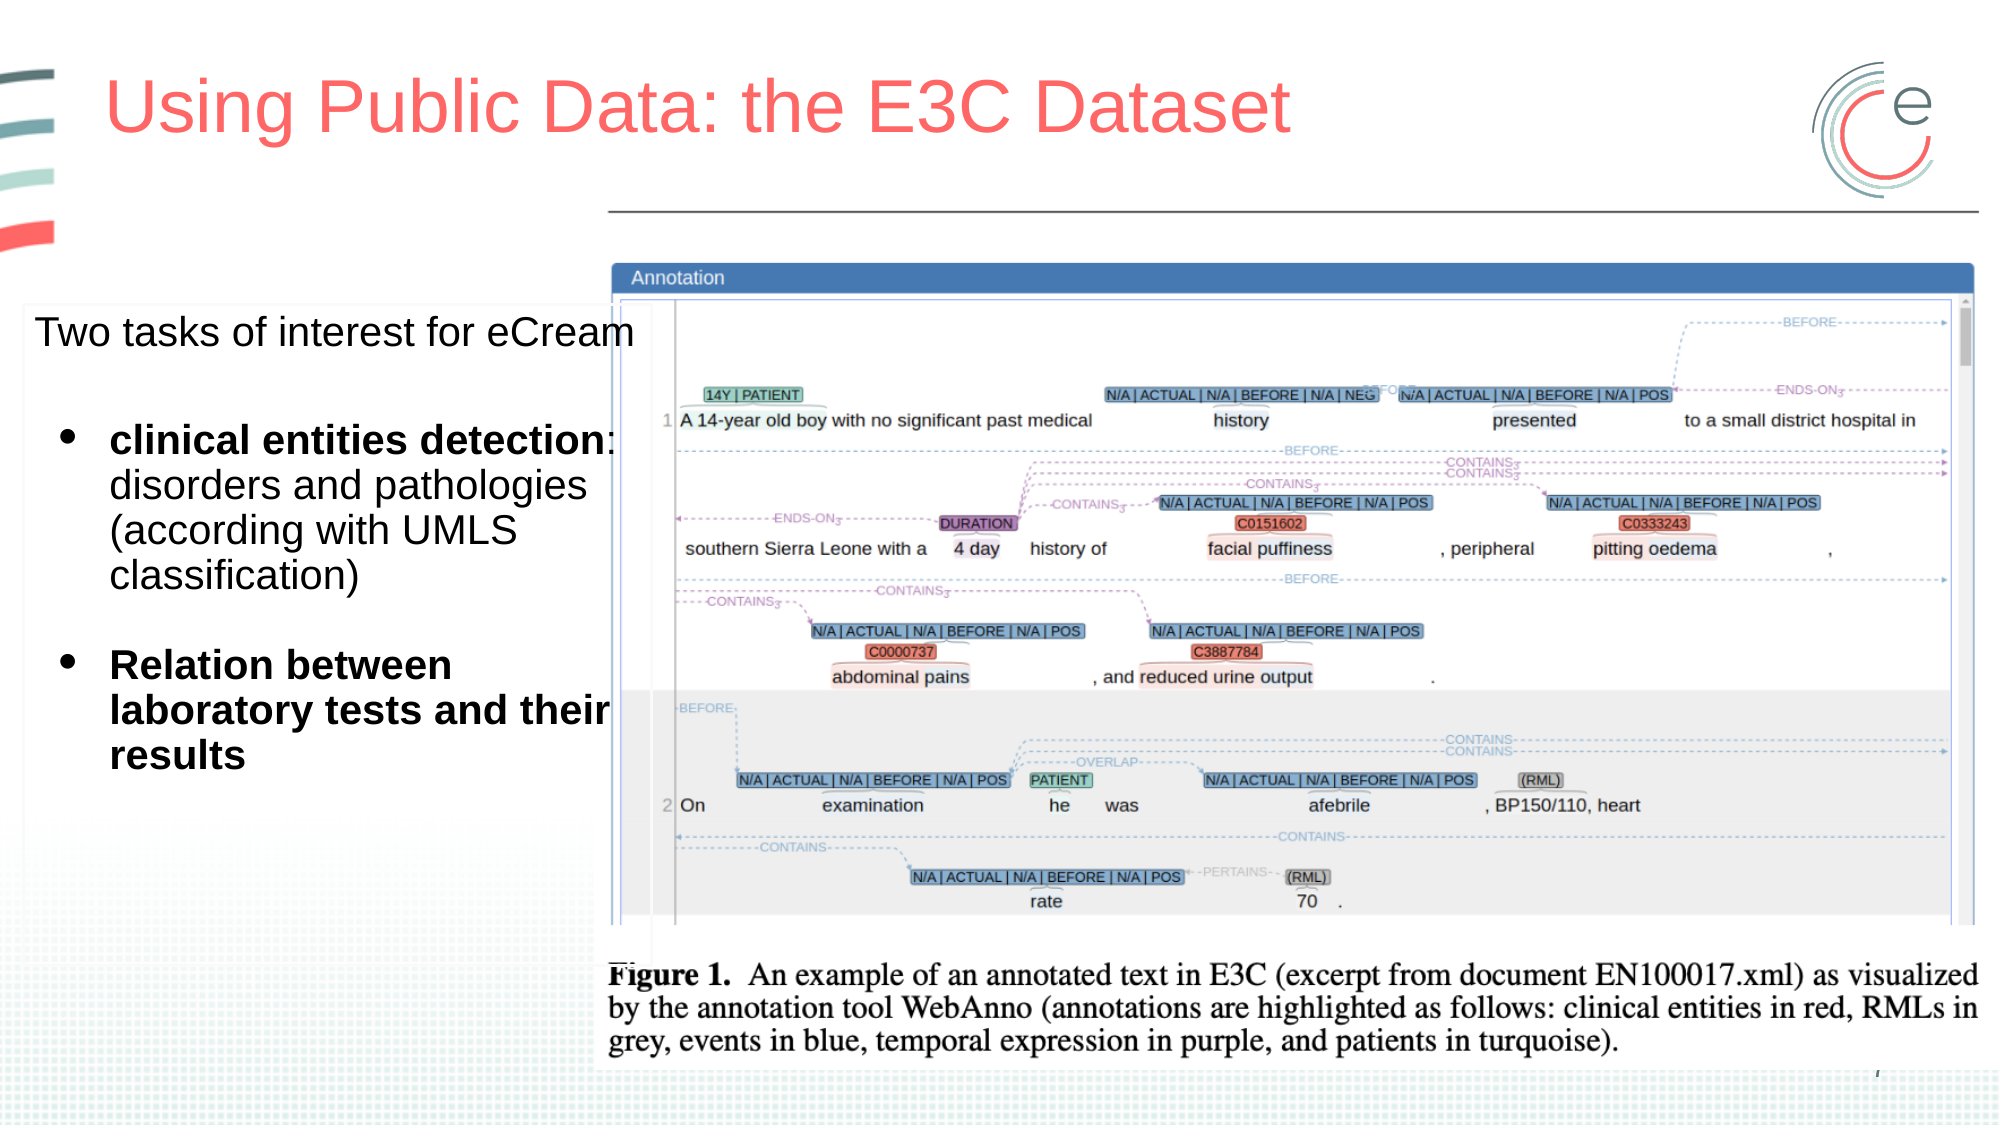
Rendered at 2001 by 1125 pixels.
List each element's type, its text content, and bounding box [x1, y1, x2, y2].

picture [0, 0, 2001, 1125]
title Using Public Data: the E3C Dataset [89, 59, 1600, 186]
text_box Two tasks of interest for eCream clinical entities detection: disorders and pathologies (according with UMLS classification) Relation between laboratory tests and their results [23, 304, 589, 966]
